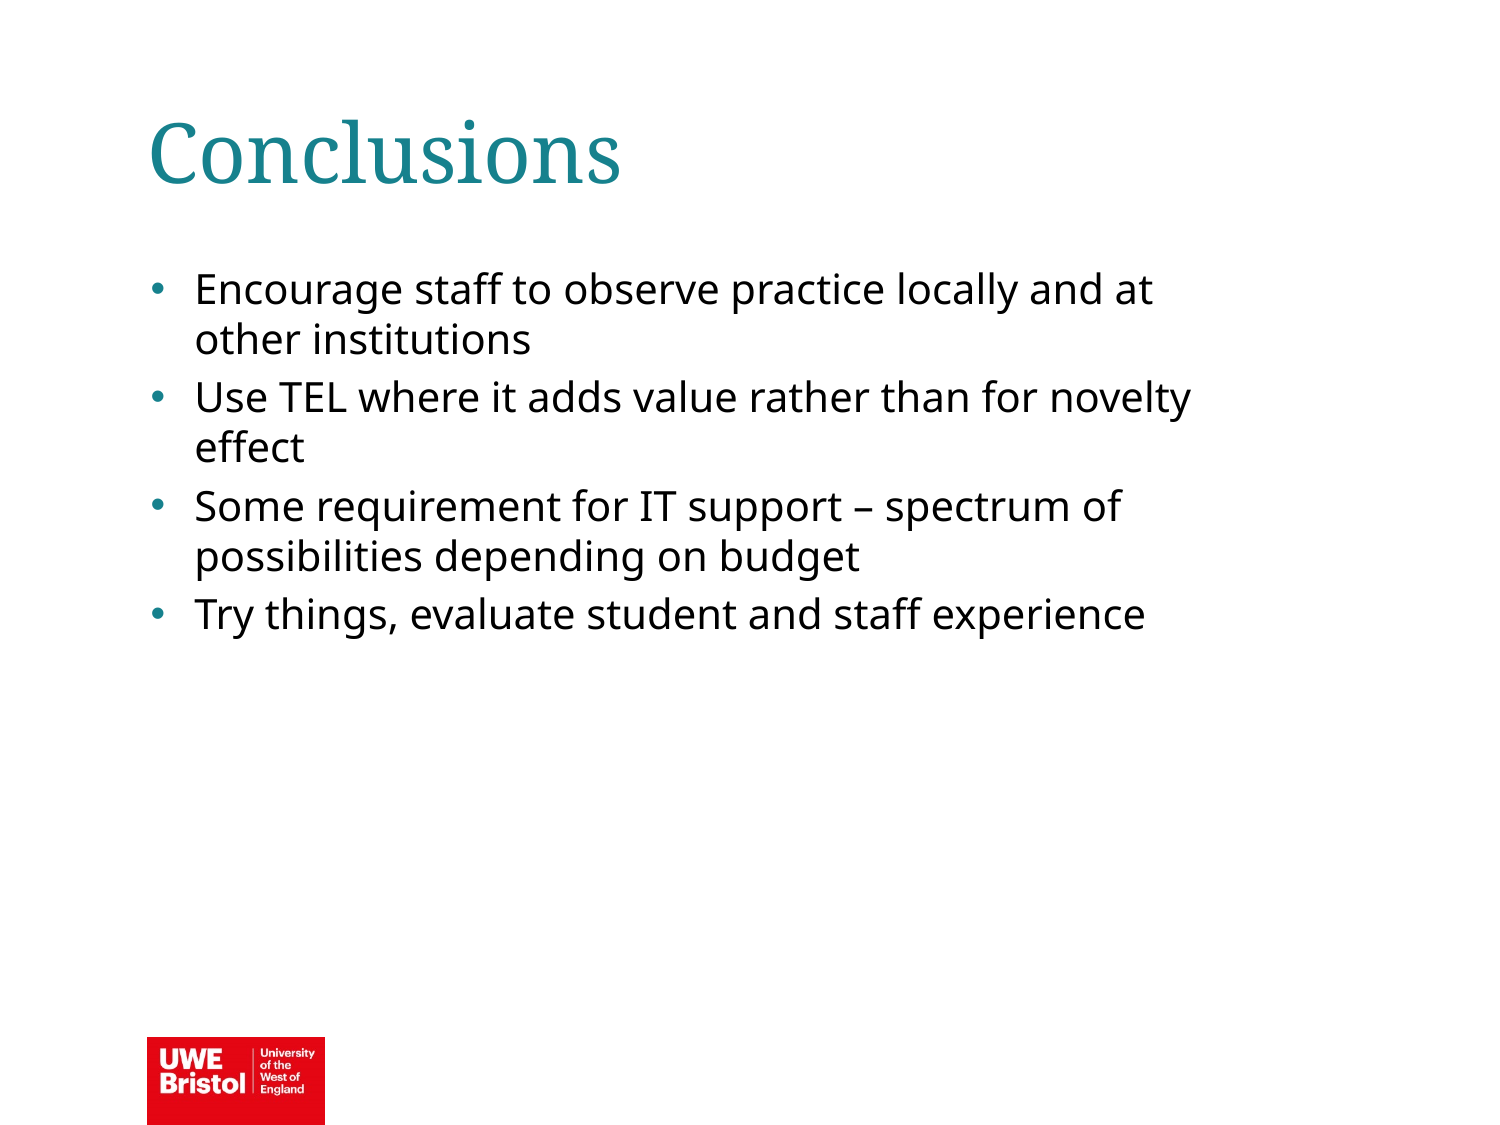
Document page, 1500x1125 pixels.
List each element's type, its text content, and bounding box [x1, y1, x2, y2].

list Encourage staff to observe practice locally and at other institutions Use TEL where it adds value rather than for novelty effect Some requirement for IT support – spectrum of possibilities depending on budget Try things, evaluate student and staff experience [135, 255, 1217, 988]
picture [147, 1037, 325, 1125]
list Conclusions [147, 113, 1217, 220]
